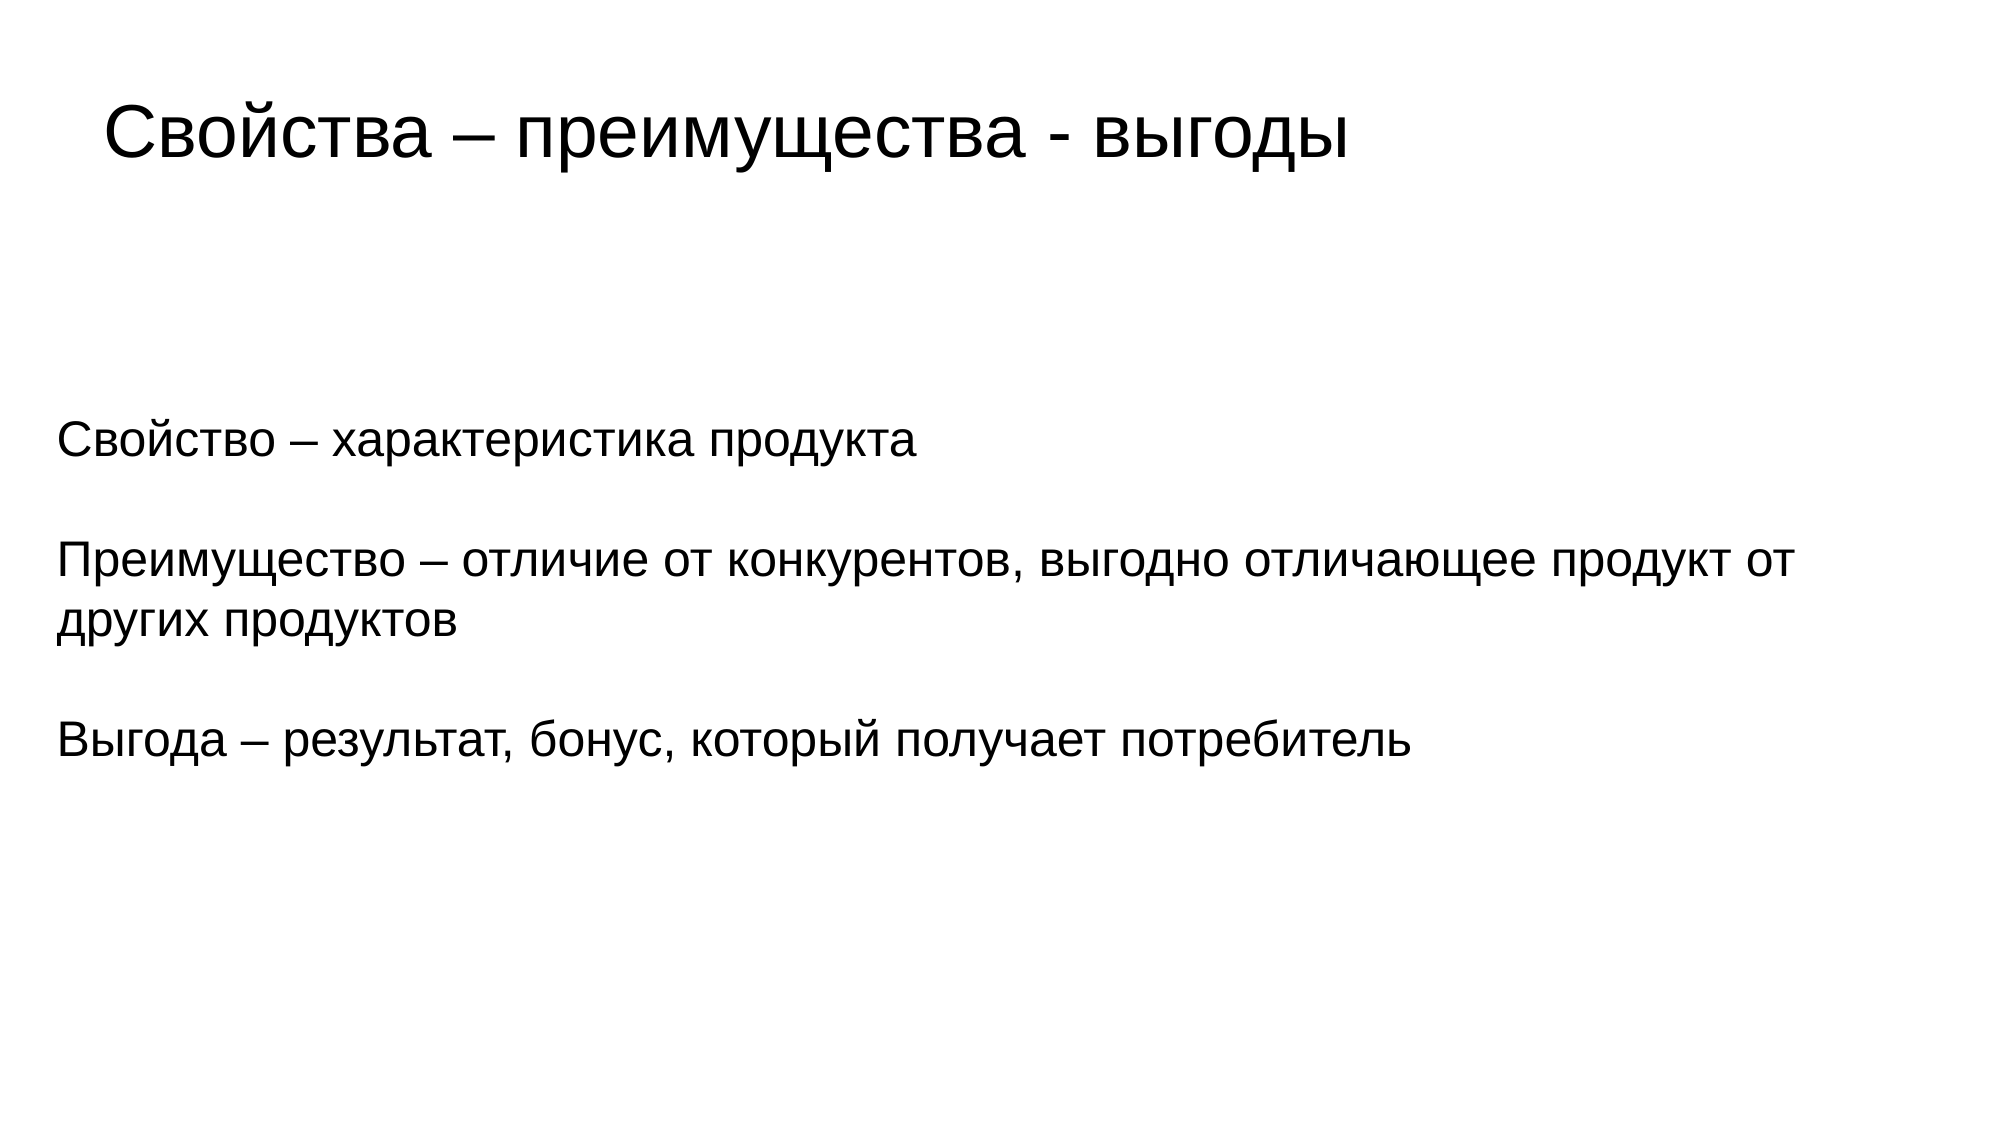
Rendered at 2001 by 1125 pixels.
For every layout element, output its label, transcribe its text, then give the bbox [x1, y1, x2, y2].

subtitle Свойство – характеристика продукта Преимущество – отличие от конкурентов, выгодно отличающее продукт от других продуктов Выгода – результат, бонус, который получает потребитель [56, 206, 1935, 1091]
title Свойства – преимущества - выгоды [103, 37, 1935, 206]
